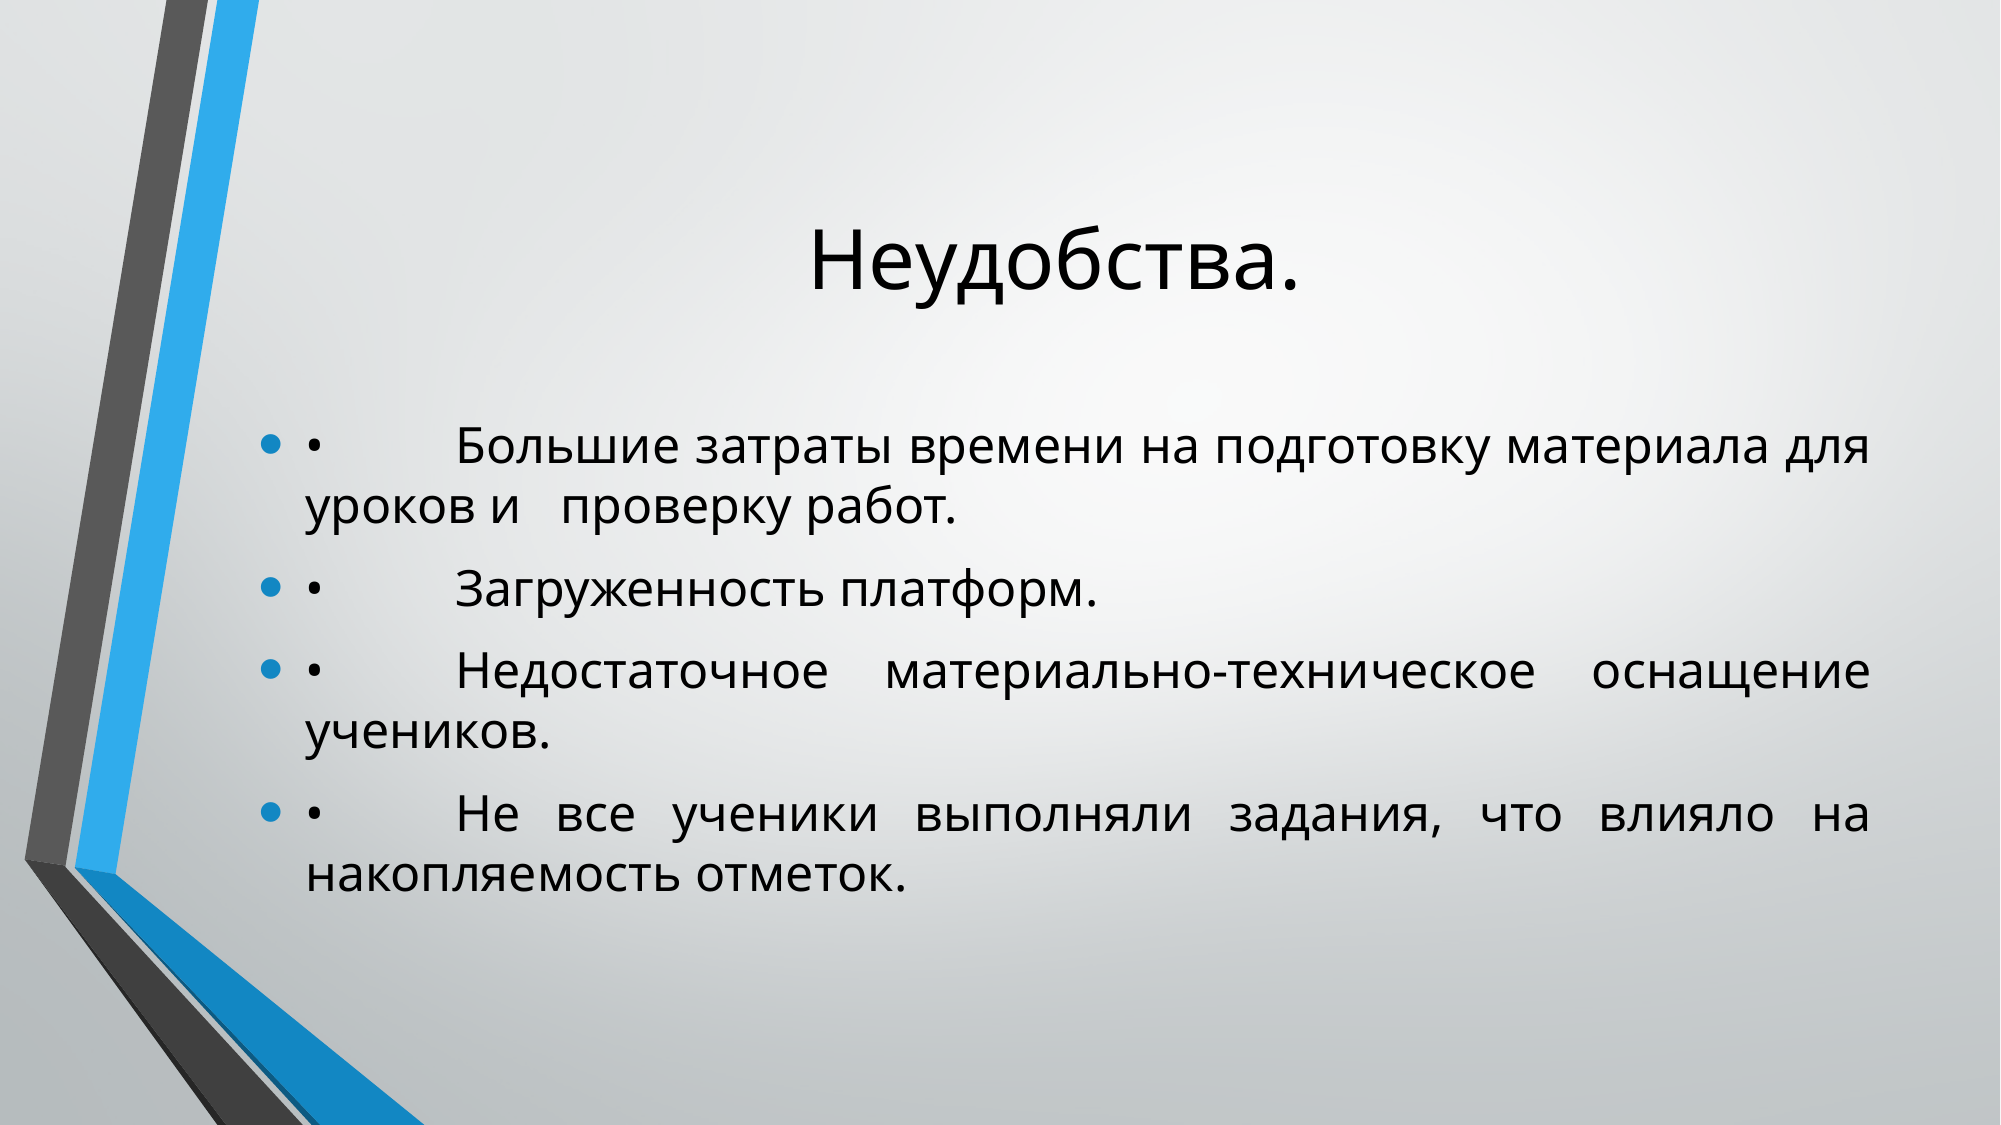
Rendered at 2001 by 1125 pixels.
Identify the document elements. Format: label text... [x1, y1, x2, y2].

title Неудобства. [243, 112, 1887, 400]
list • Большие затраты времени на подготовку материала для уроков и проверку работ. • Загруженность платформ. • Недостаточное материально-техническое оснащение учеников. • Не все ученики выполняли задания, что влияло на накопляемость отметок. [243, 483, 1887, 996]
